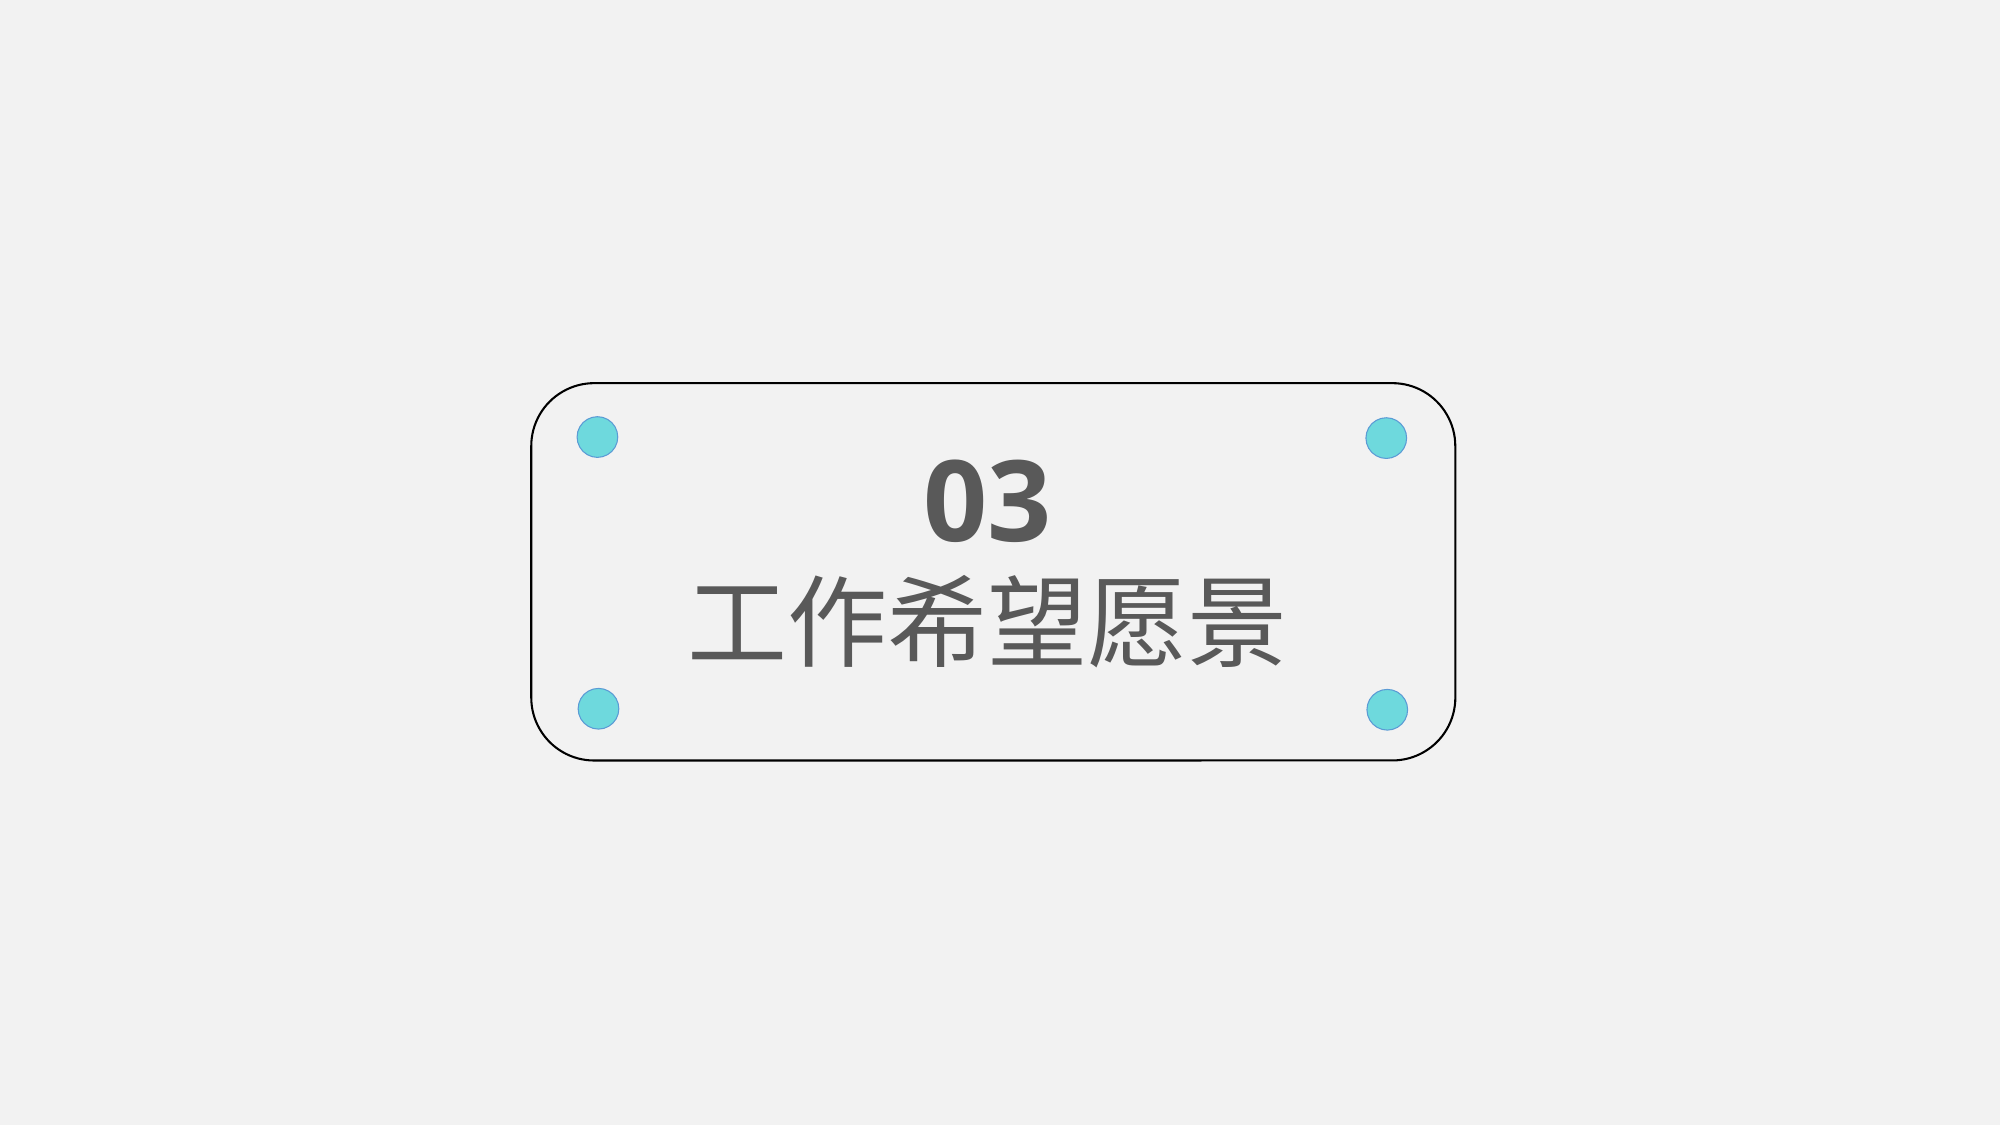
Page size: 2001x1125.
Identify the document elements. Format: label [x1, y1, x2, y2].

text_box [419, 548, 539, 731]
text_box [530, 382, 1457, 762]
text_box [577, 687, 620, 730]
text_box [1365, 417, 1408, 459]
text_box [1366, 688, 1409, 731]
